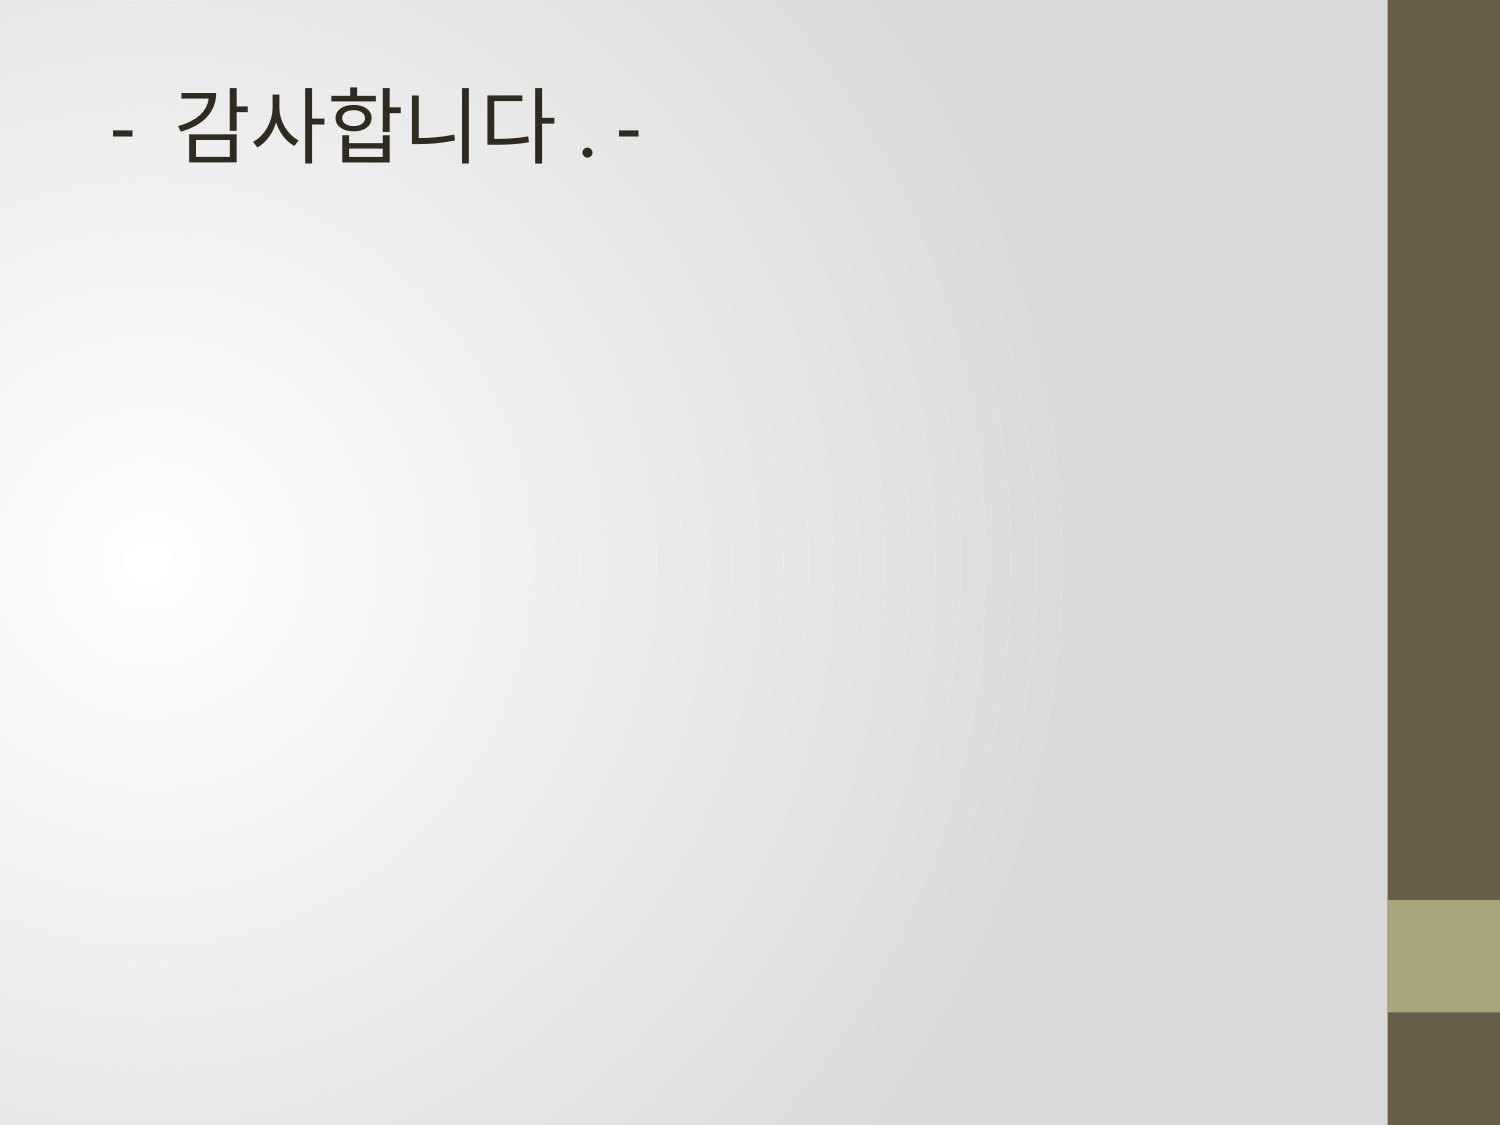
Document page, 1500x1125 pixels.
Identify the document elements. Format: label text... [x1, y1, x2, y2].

list - 감사합니다. - [76, 66, 1325, 1050]
